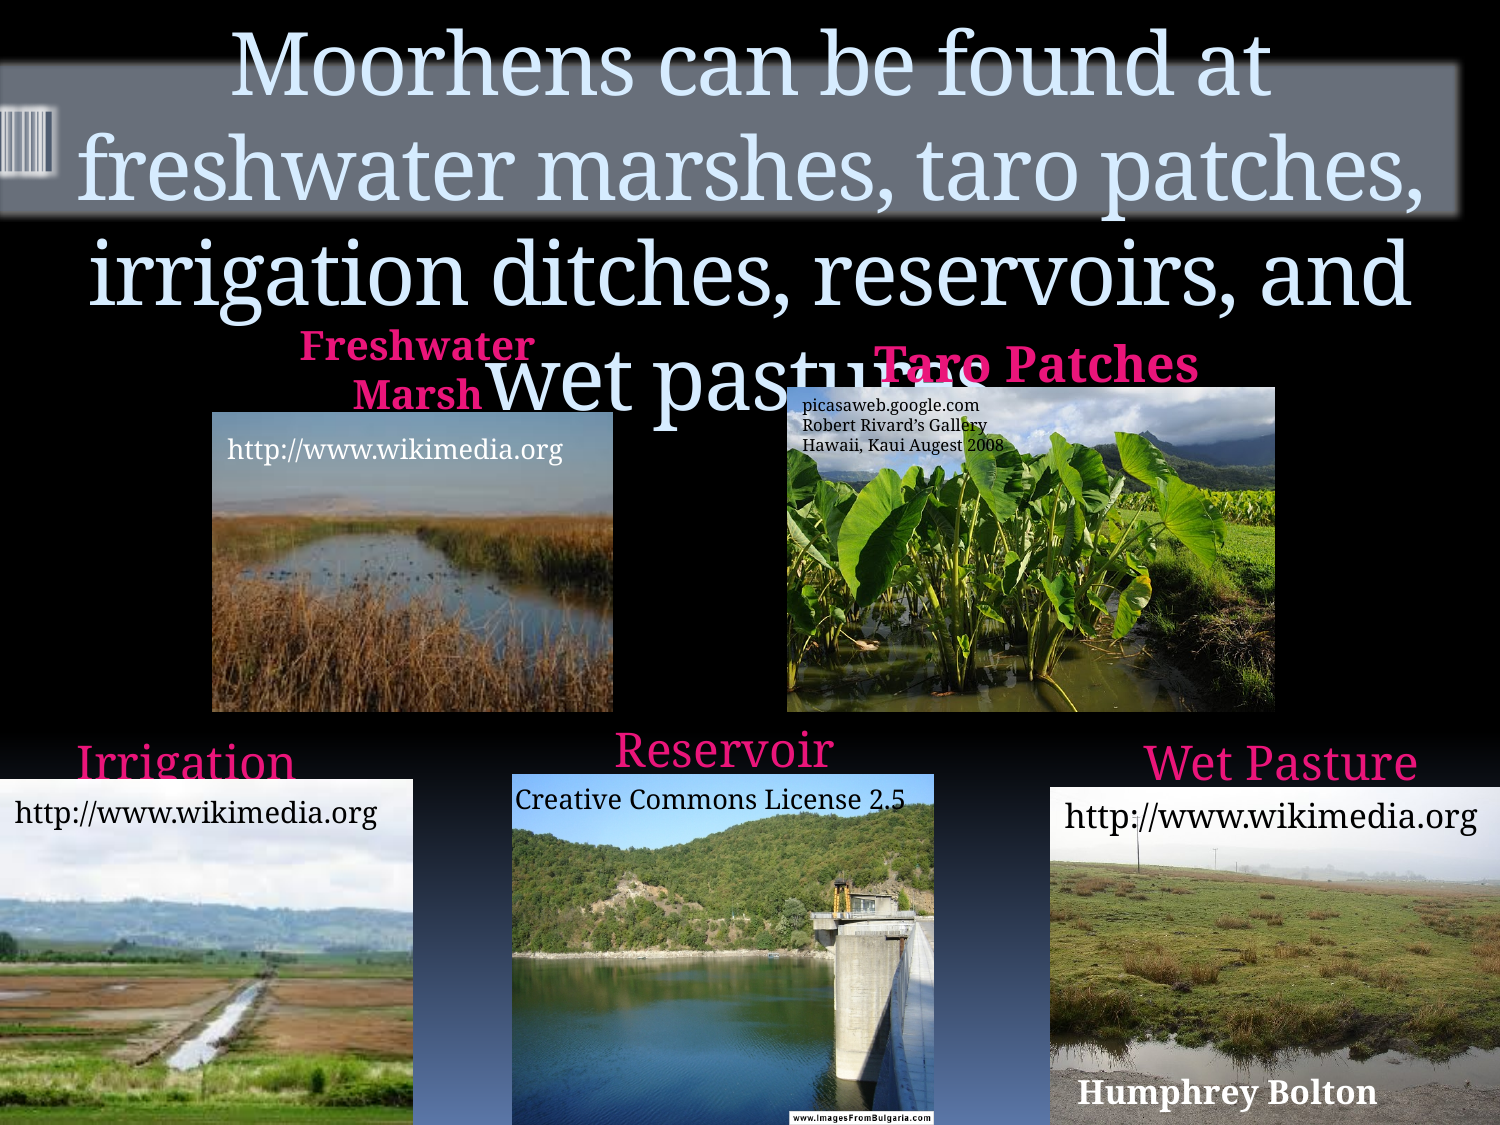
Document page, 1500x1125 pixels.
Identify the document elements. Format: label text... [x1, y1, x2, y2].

picture [1049, 787, 1500, 1125]
text_box Wet Pasture [1062, 725, 1500, 779]
title Moorhens can be found at freshwater marshes, taro patches, irrigation ditches, reservoirs, and wet pastures. [0, 0, 1500, 313]
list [212, 412, 613, 713]
text_box Reservoir [537, 712, 913, 765]
list Freshwater Marsh [212, 312, 613, 404]
picture [787, 386, 1276, 712]
text_box Irrigation ditch [0, 724, 375, 770]
picture [511, 774, 934, 1125]
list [0, 779, 413, 1125]
list Taro Patches [825, 312, 1238, 379]
